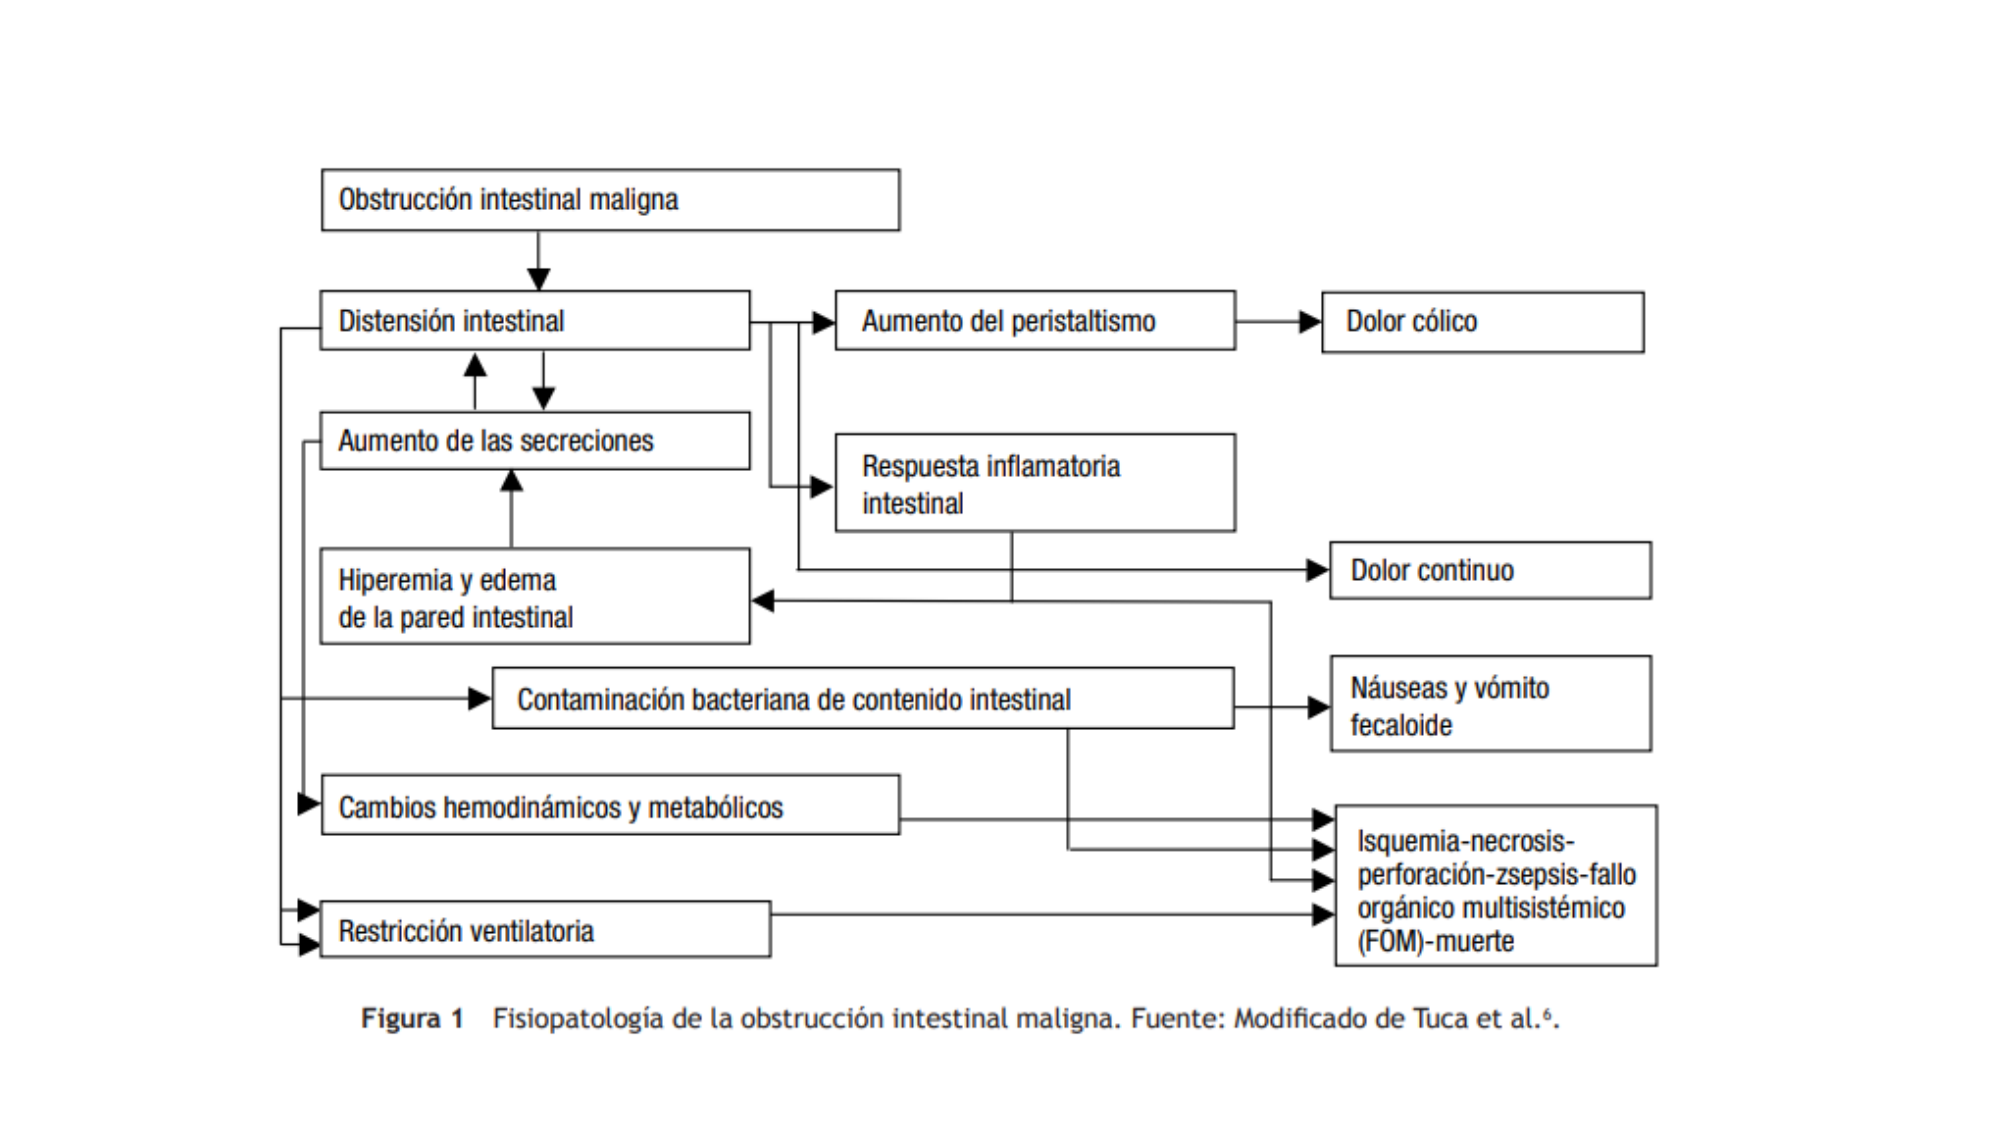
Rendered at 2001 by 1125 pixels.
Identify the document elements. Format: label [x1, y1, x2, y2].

picture [249, 157, 1675, 1040]
